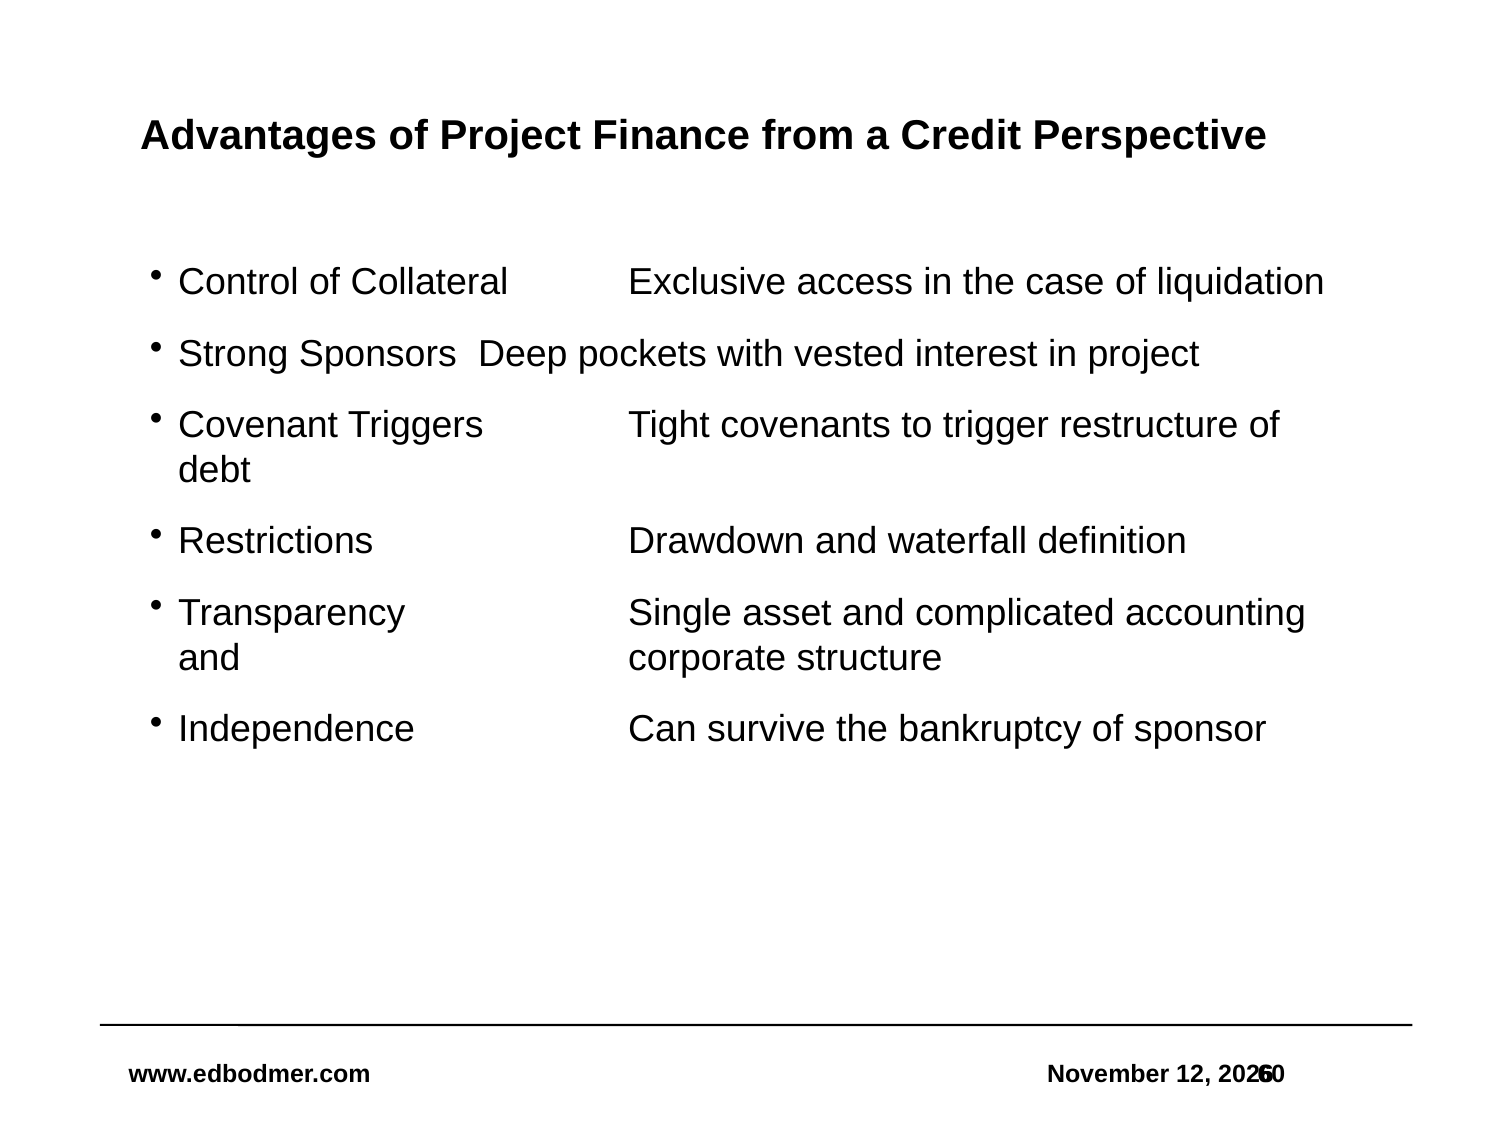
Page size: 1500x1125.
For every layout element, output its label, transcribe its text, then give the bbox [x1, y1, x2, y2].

list Control of Collateral Exclusive access in the case of liquidation Strong Sponsors Deep pockets with vested interest in project Covenant Triggers Tight covenants to trigger restructure of debt Restrictions Drawdown and waterfall definition Transparency Single asset and complicated accounting and corporate structure Independence Can survive the bankruptcy of sponsor [124, 249, 1376, 1001]
title Advantages of Project Finance from a Credit Perspective [124, 99, 1288, 226]
